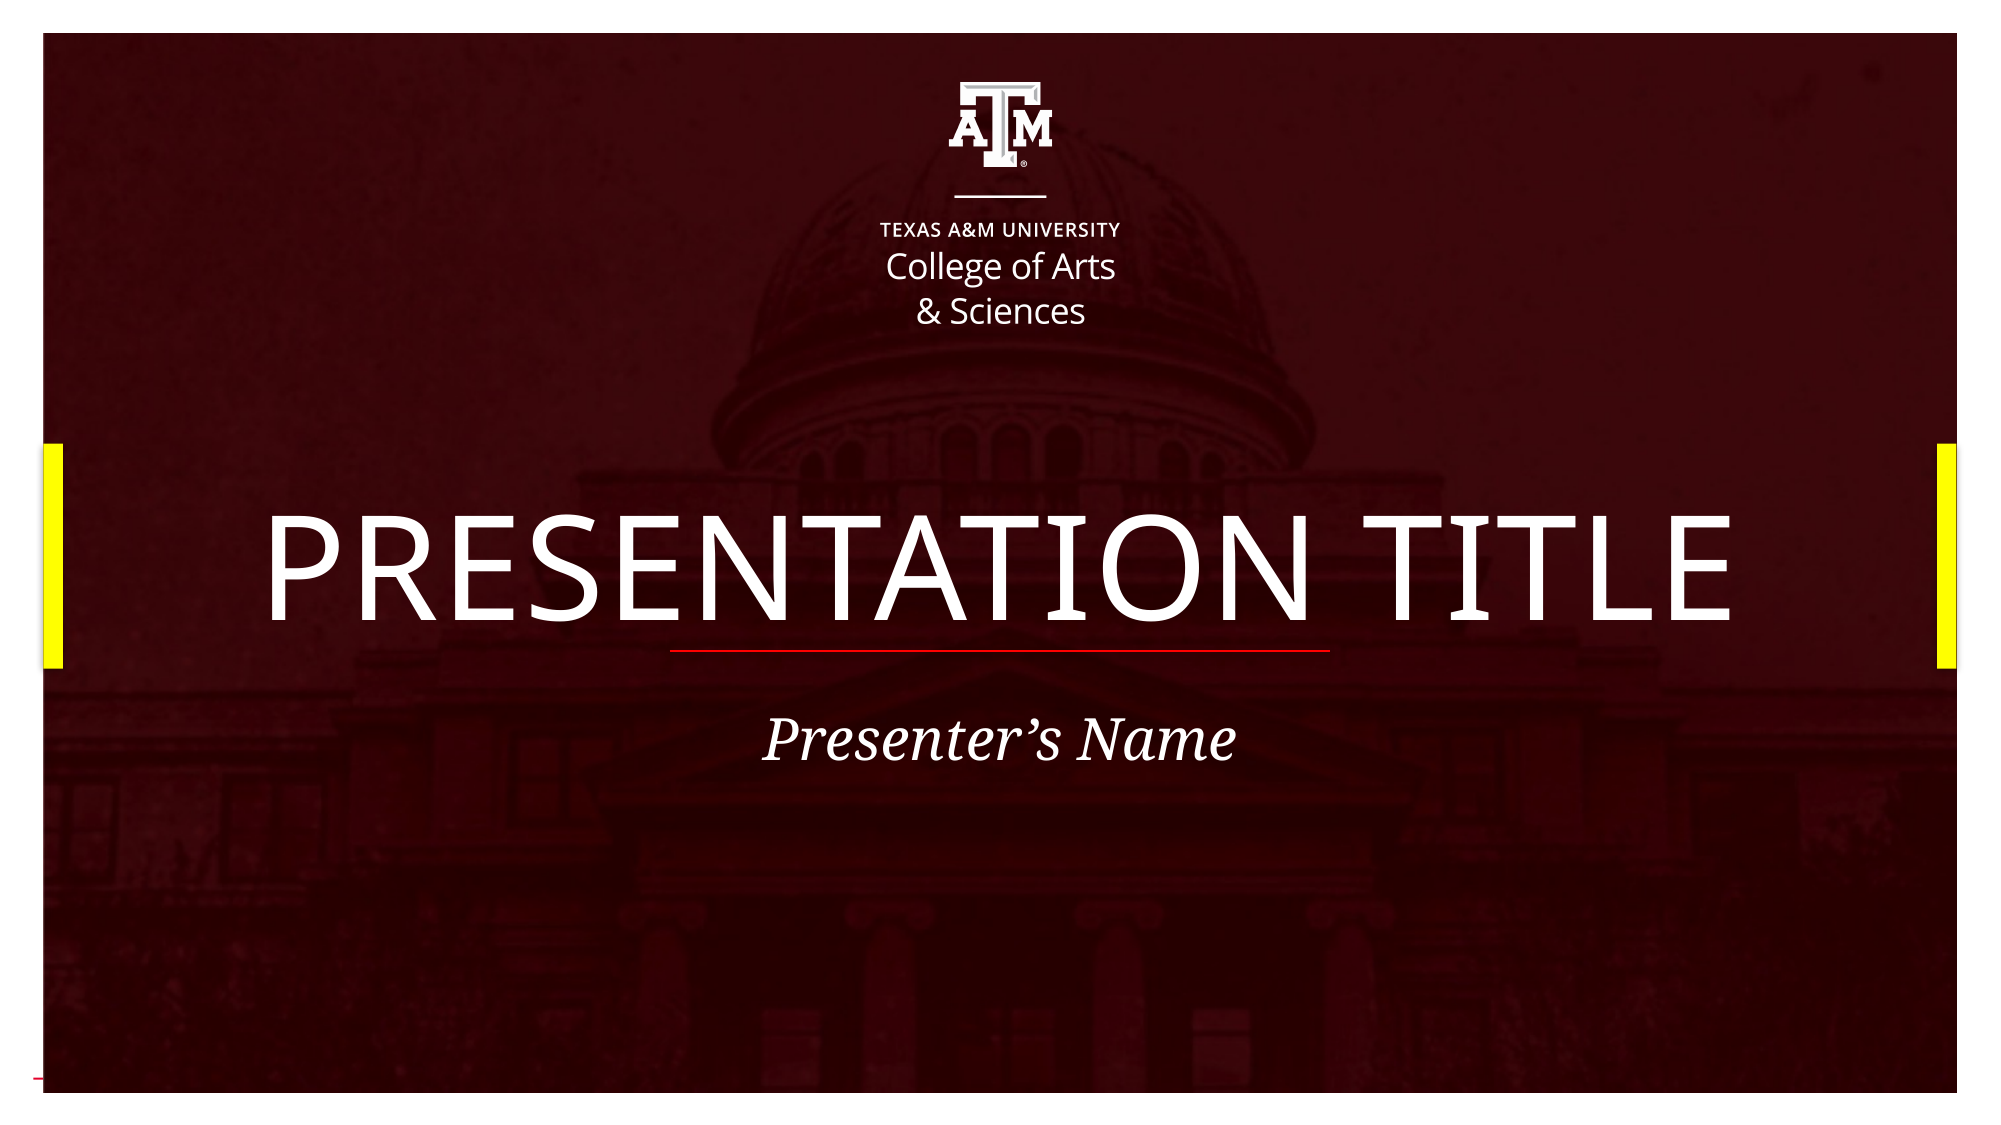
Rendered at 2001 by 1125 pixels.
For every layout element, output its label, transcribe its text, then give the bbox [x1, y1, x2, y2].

subtitle Presenter’s Name [300, 694, 1700, 890]
title PRESENTATION TITLE [150, 441, 1850, 683]
picture [43, 33, 1957, 1093]
